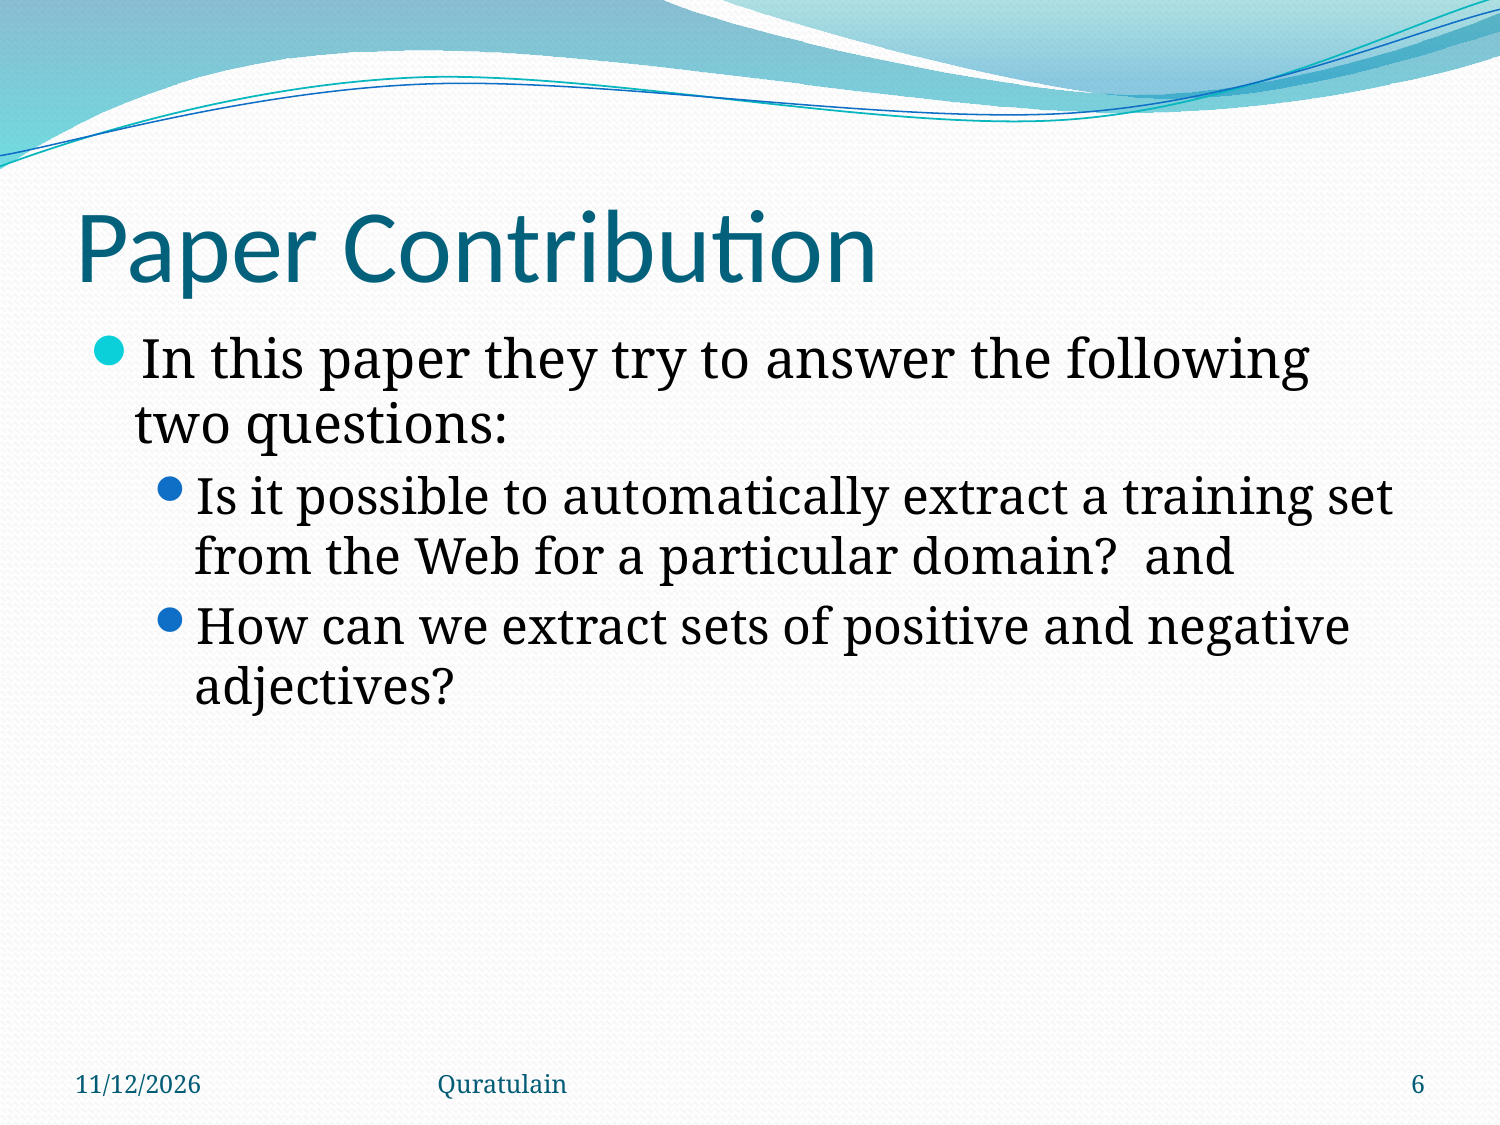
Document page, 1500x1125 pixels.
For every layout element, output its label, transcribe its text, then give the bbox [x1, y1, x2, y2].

list In this paper they try to answer the following two questions: Is it possible to automatically extract a training set from the Web for a particular domain? and How can we extract sets of positive and negative adjectives? [75, 317, 1425, 1038]
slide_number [75, 1042, 425, 1103]
slide_number 6 [1299, 1042, 1425, 1103]
footer Quratulain [437, 1042, 988, 1103]
title Paper Contribution [75, 115, 1425, 303]
